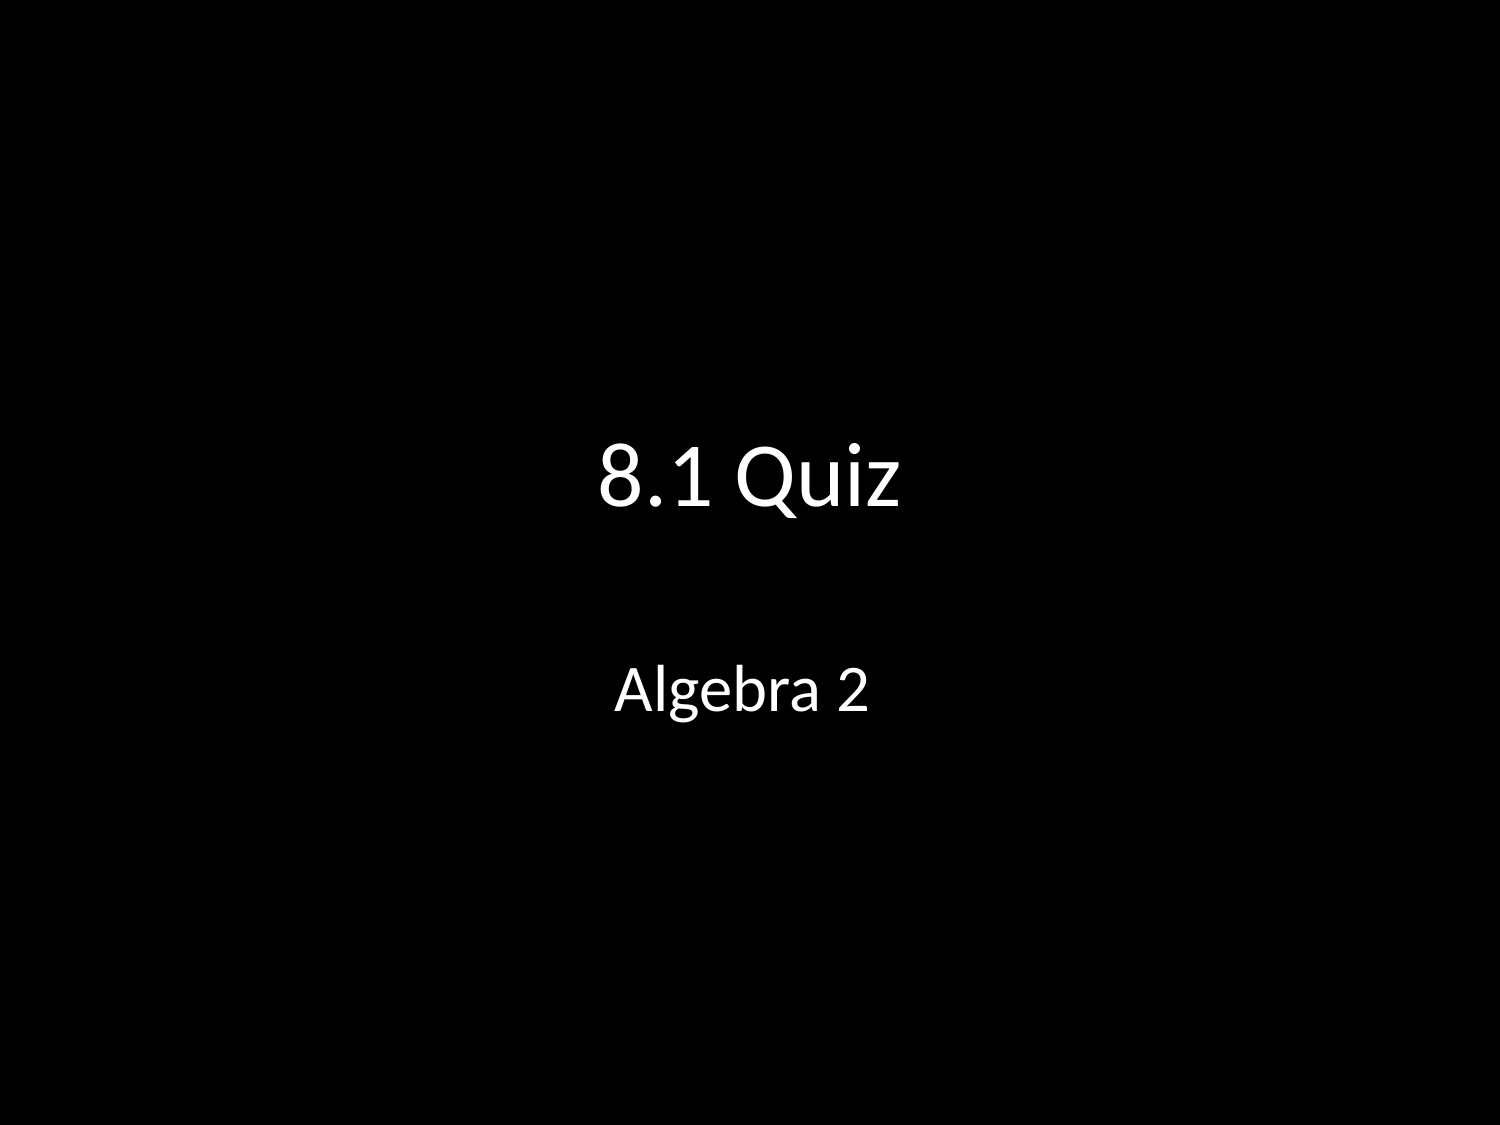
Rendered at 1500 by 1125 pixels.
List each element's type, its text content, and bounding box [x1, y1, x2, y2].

subtitle Algebra 2 [225, 637, 1275, 925]
title 8.1 Quiz [112, 349, 1388, 591]
